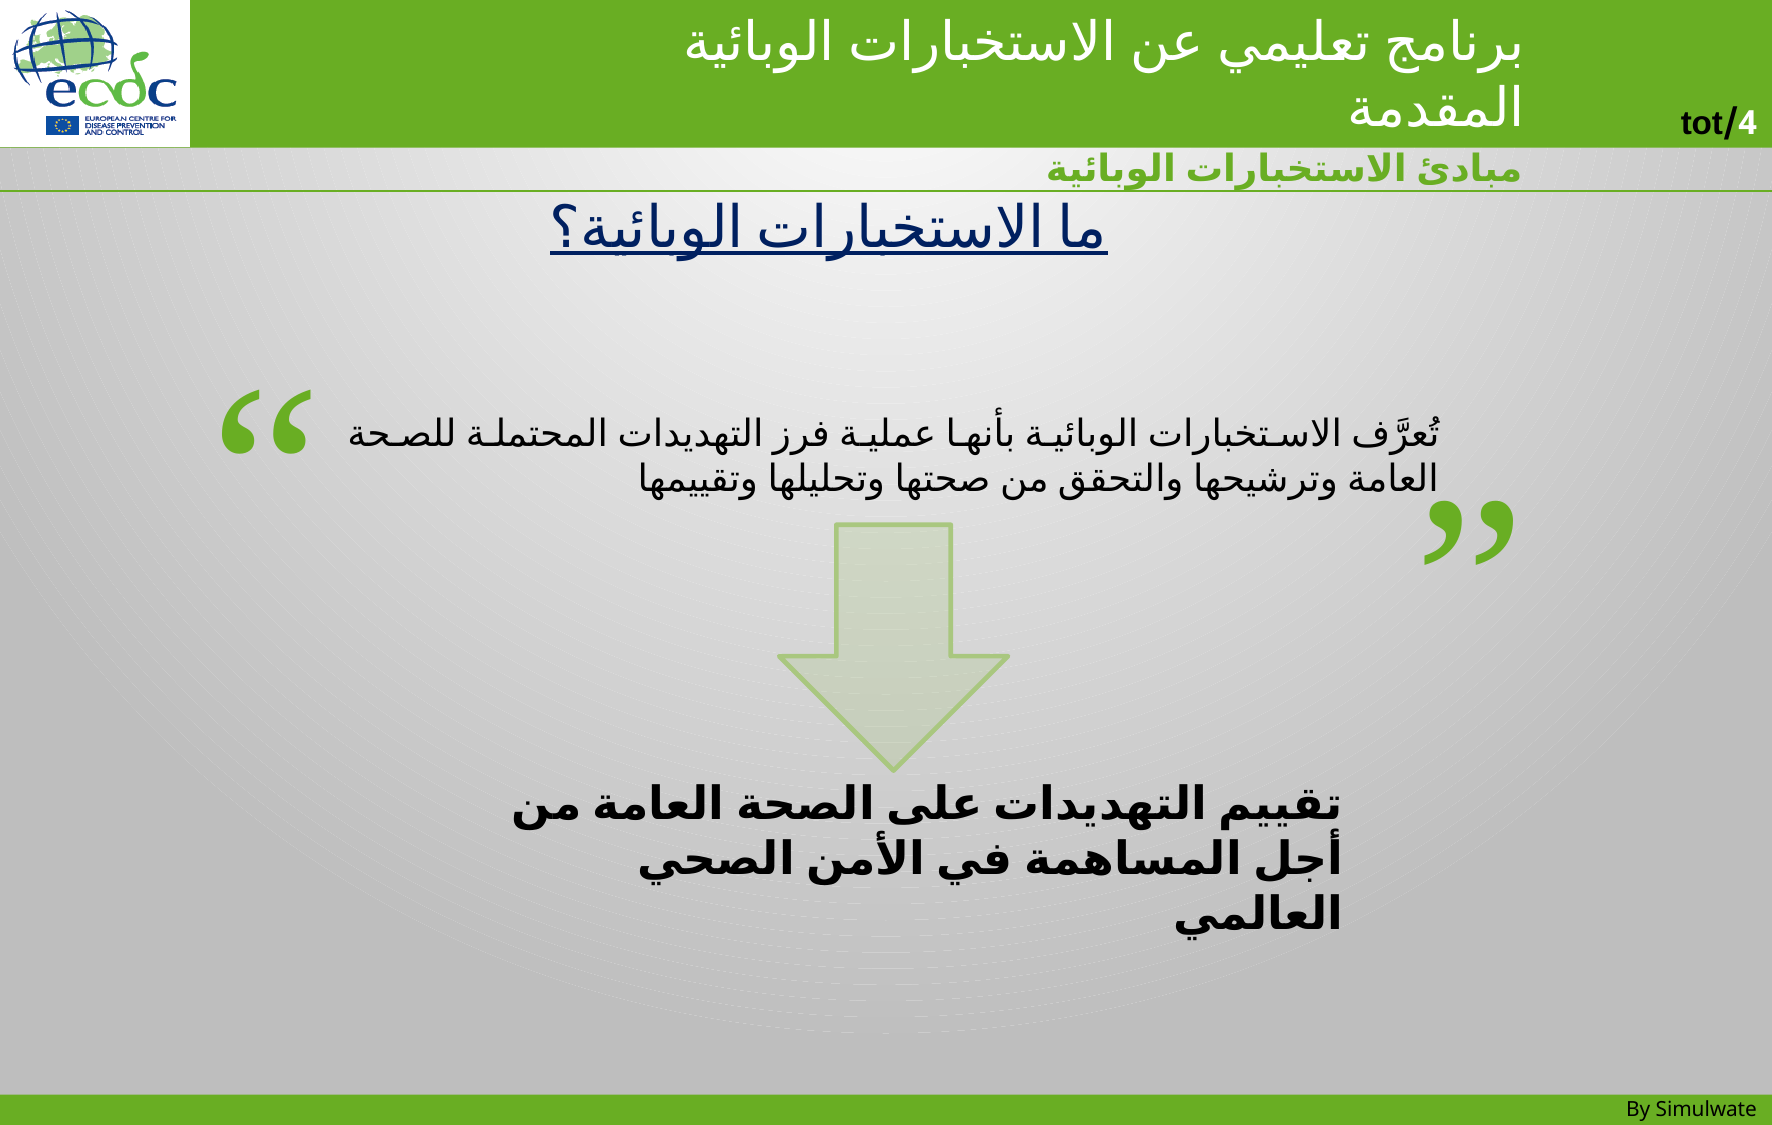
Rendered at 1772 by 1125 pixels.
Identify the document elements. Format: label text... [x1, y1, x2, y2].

text_box ” [1417, 444, 1541, 730]
text_box تُعرَّف الاستخبارات الوبائية بأنها عملية فرز التهديدات المحتملة للصحة العامة وترشيحها والتحقق من صحتها وتحليلها وتقييمها [336, 402, 1455, 507]
text_box [779, 524, 1009, 771]
text_box ما الاستخبارات الوبائية؟ [287, 189, 1370, 268]
text_box مبادئ الاستخبارات الوبائية [337, 141, 1538, 197]
text_box تقييم التهديدات على الصحة العامة من أجل المساهمة في الأمن الصحي العالمي [457, 766, 1359, 946]
text_box “ [212, 333, 336, 618]
picture [0, 0, 190, 147]
